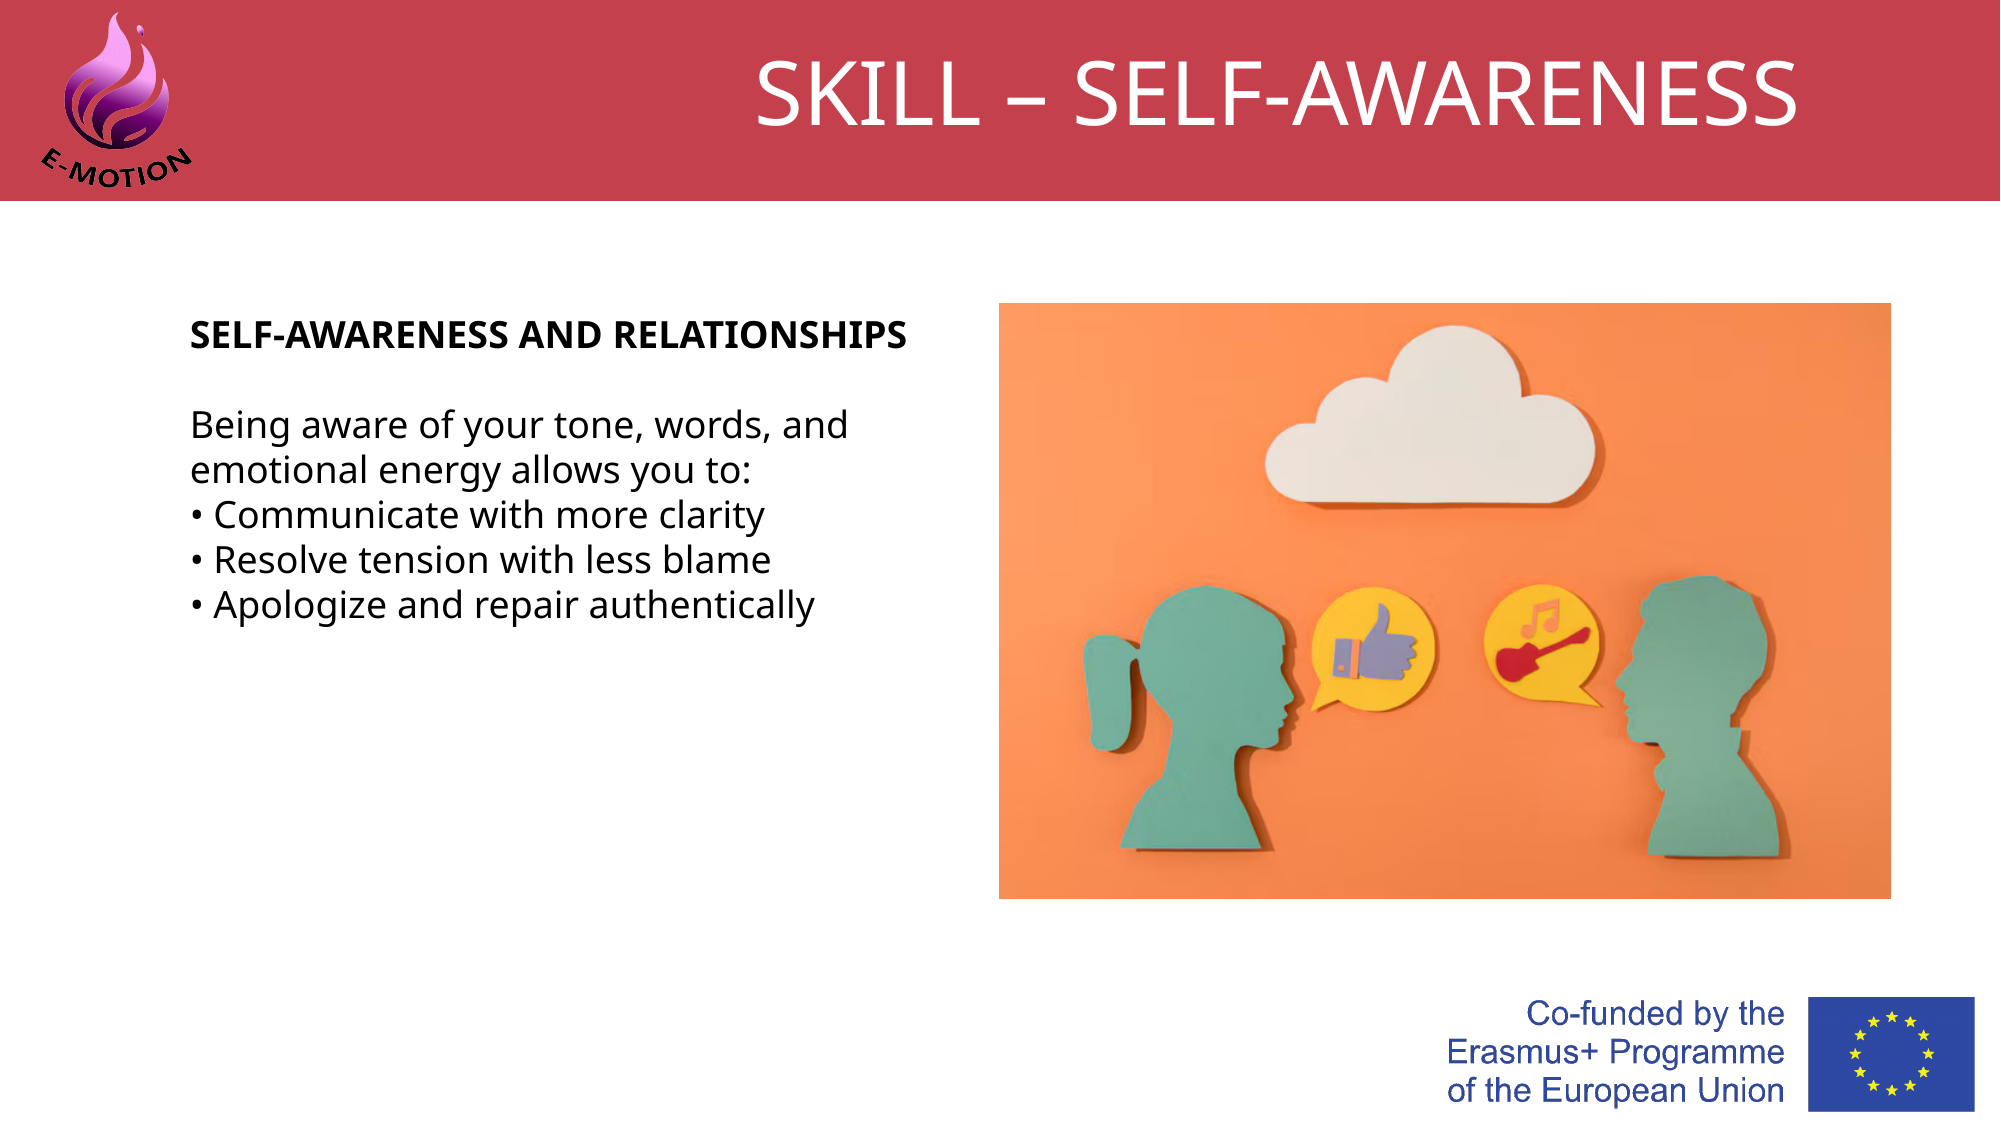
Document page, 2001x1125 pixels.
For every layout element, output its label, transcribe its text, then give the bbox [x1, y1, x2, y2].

picture [999, 303, 1891, 899]
text_box SKILL – SELF-AWARENESS [557, 29, 1817, 303]
picture [0, 0, 253, 247]
text_box SELF-AWARENESS AND RELATIONSHIPS Being aware of your tone, words, and emotional energy allows you to: • Communicate with more clarity • Resolve tension with less blame • Apologize and repair authentically [174, 303, 998, 634]
picture [1396, 995, 1975, 1116]
